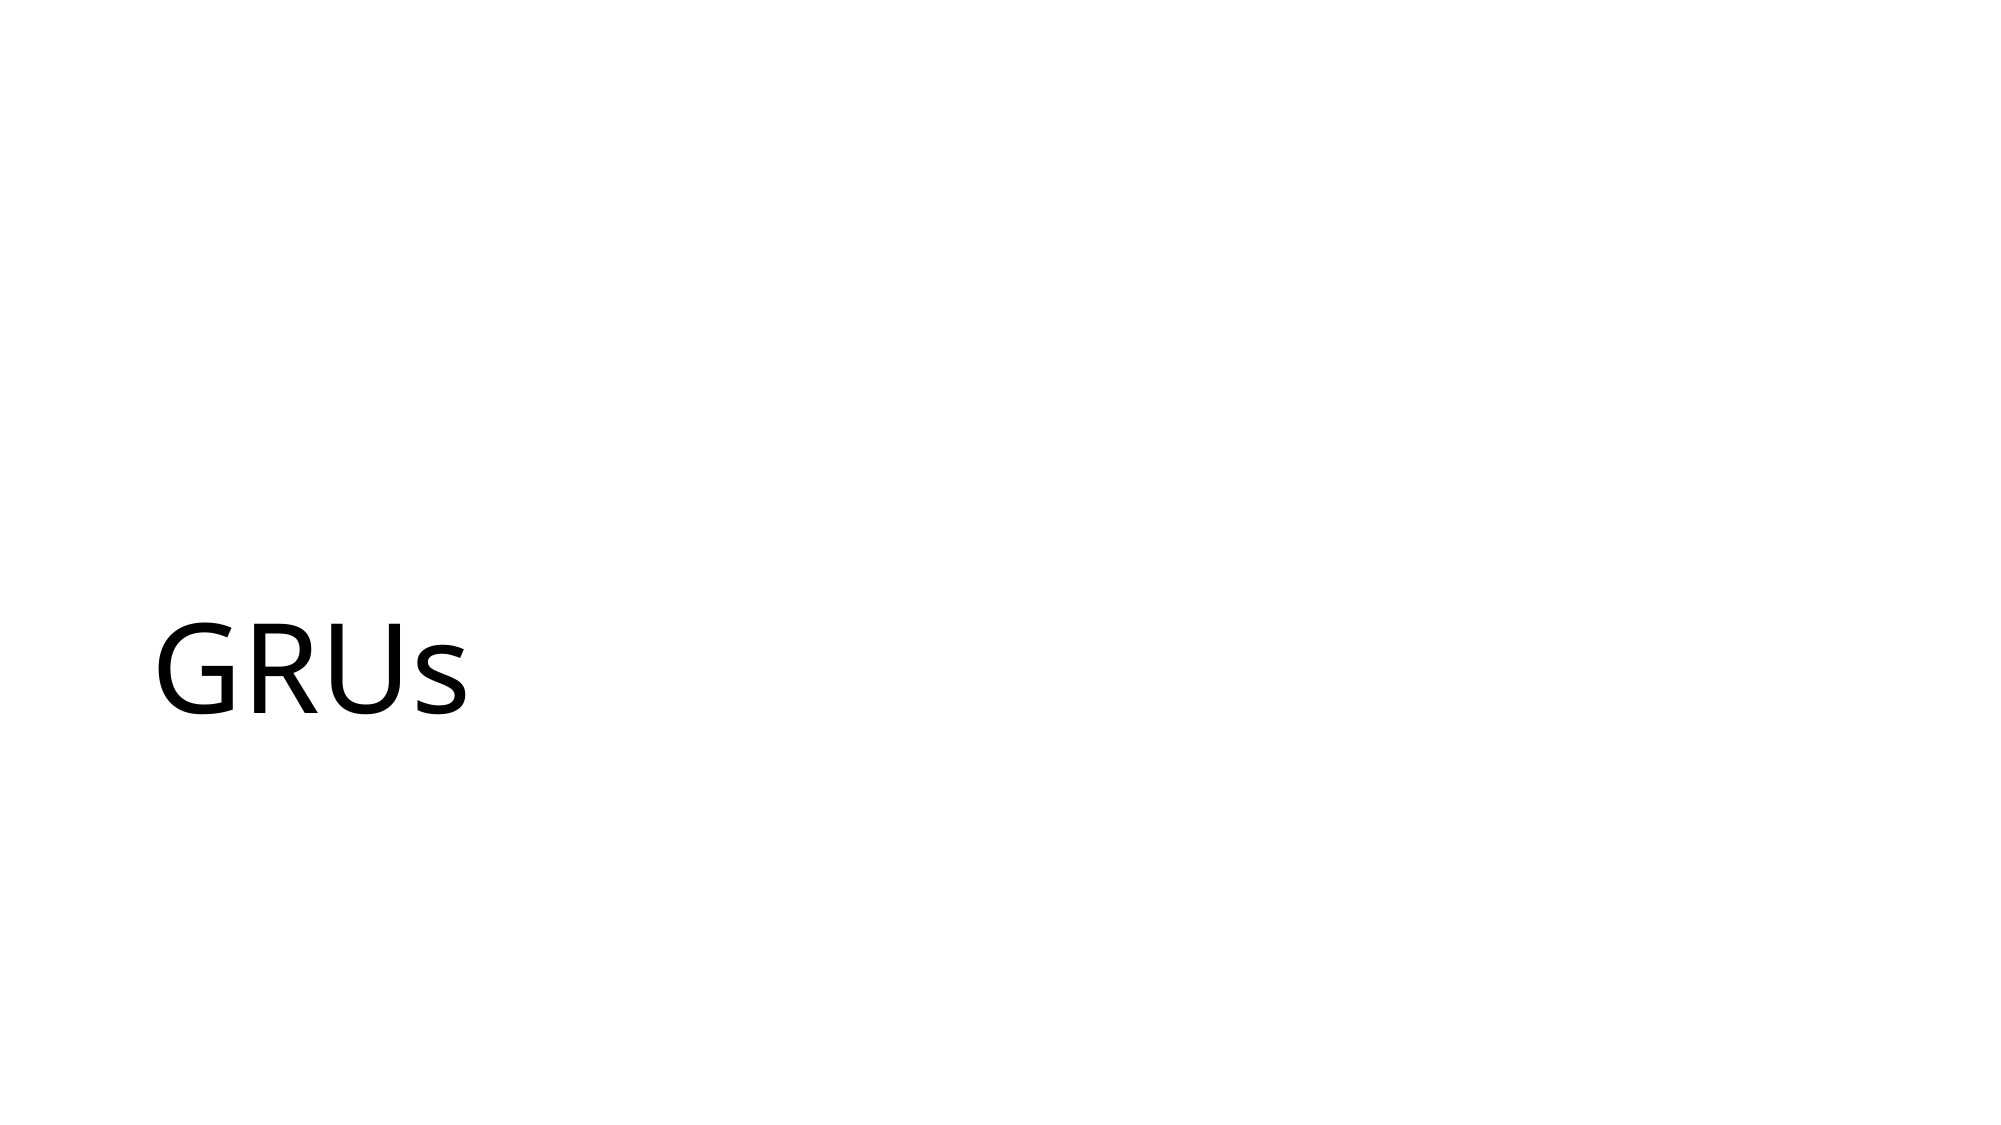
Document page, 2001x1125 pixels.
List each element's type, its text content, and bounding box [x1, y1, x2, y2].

title GRUs [136, 280, 1862, 749]
